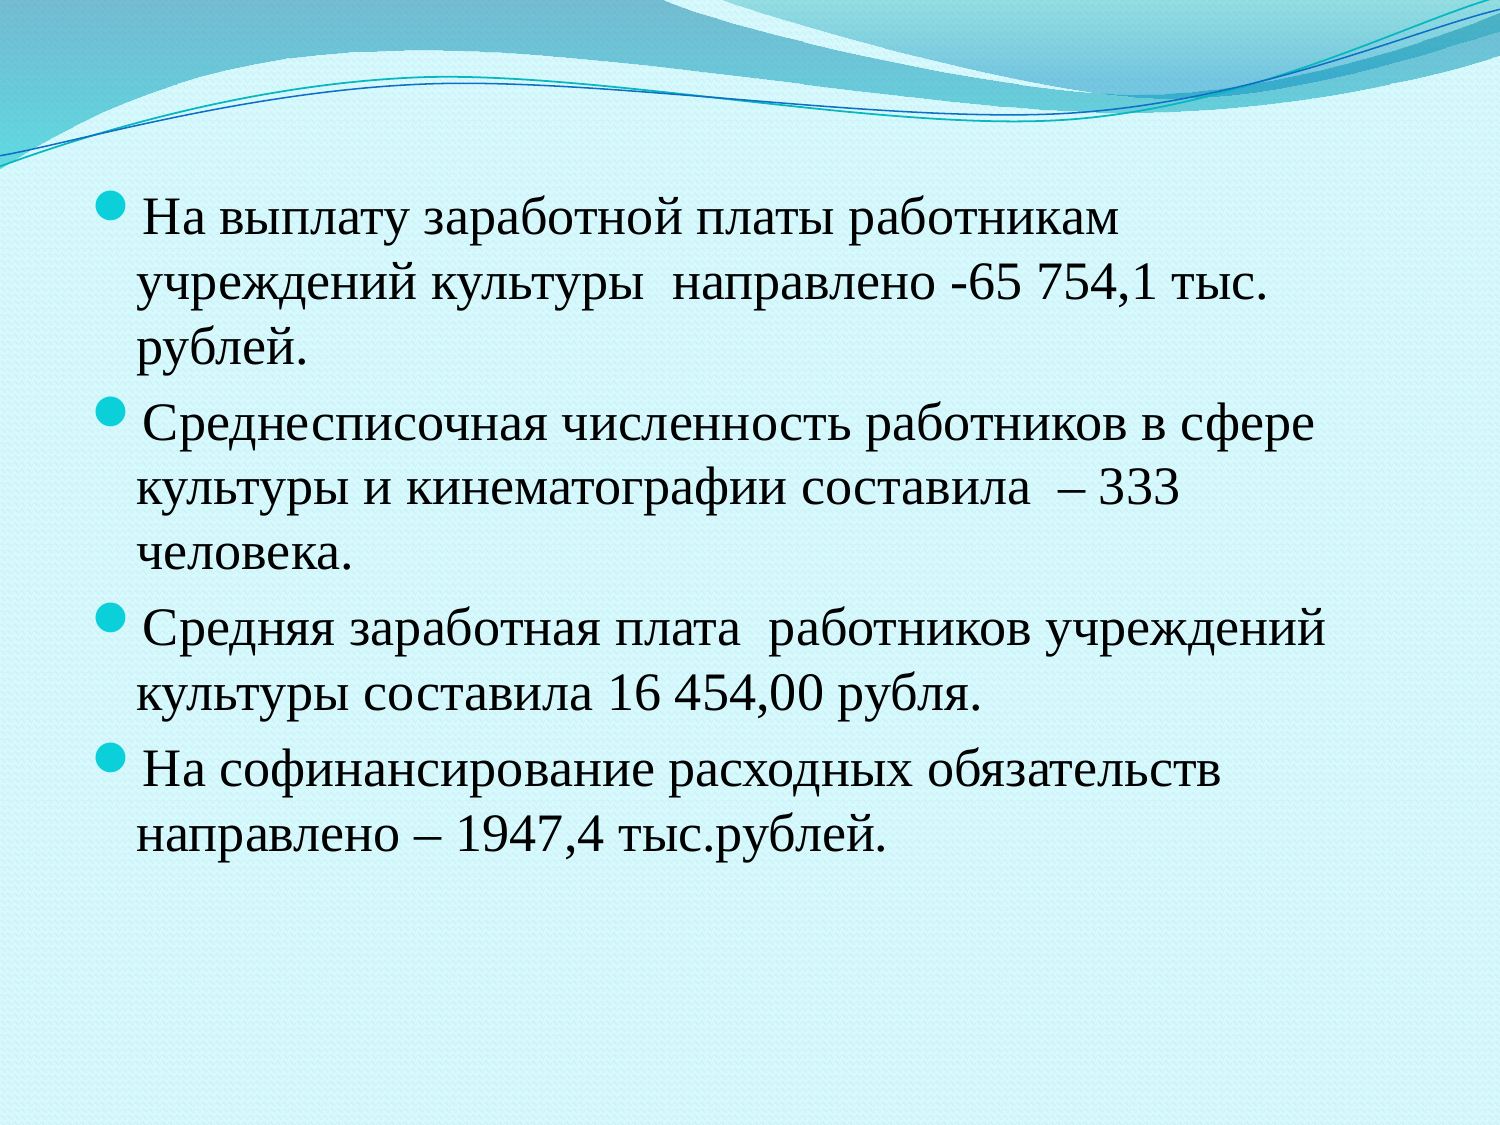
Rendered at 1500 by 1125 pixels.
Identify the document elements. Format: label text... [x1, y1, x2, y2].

list На выплату заработной платы работникам учреждений культуры направлено -65 754,1 тыс. рублей. Среднесписочная численность работников в сфере культуры и кинематографии составила – 333 человека. Средняя заработная плата работников учреждений культуры составила 16 454,00 рубля. На софинансирование расходных обязательств направлено – 1947,4 тыс.рублей. [76, 172, 1427, 1035]
